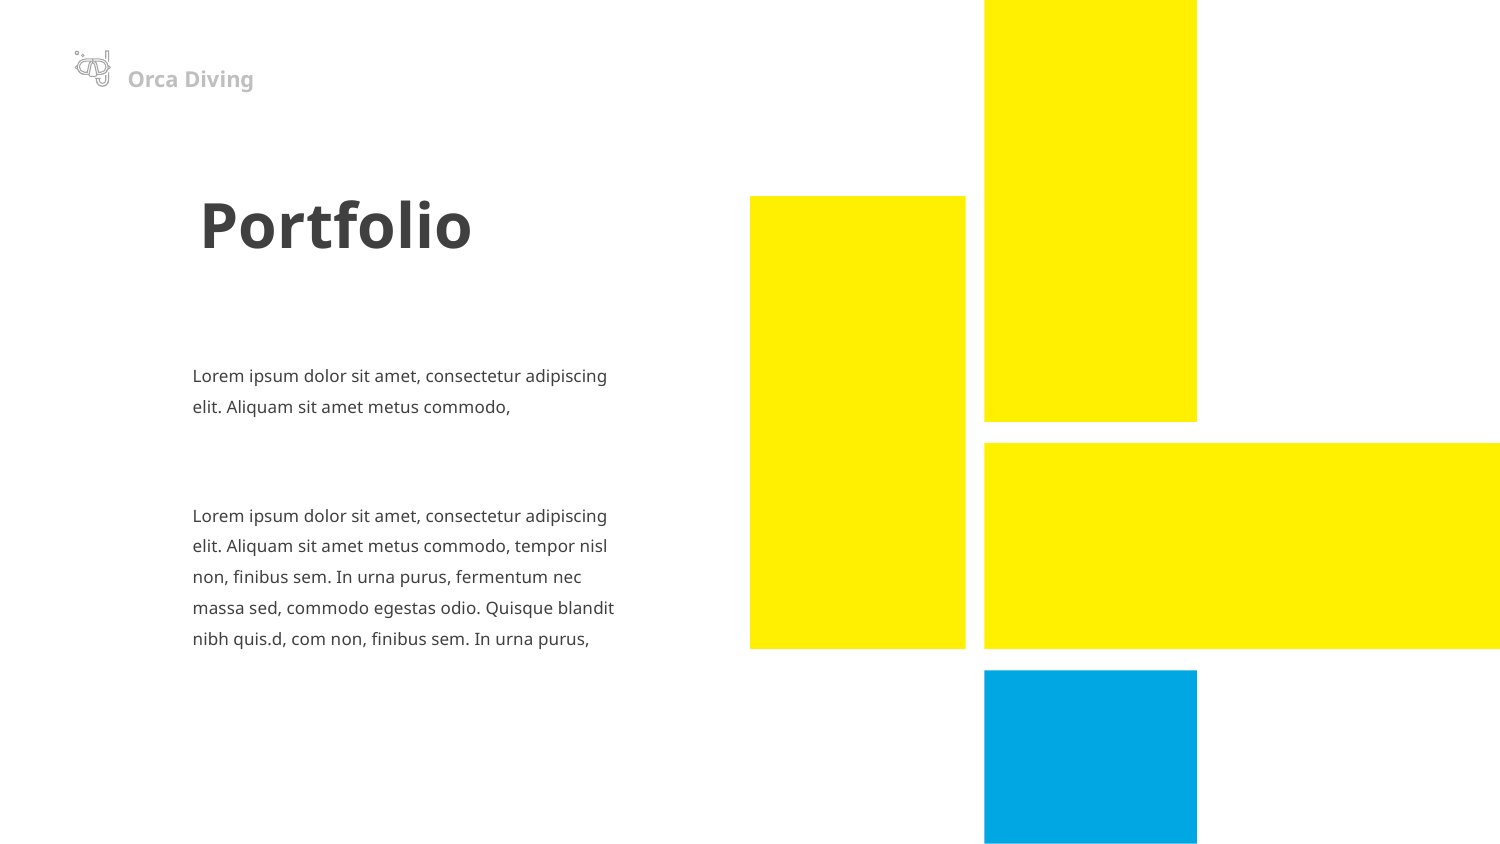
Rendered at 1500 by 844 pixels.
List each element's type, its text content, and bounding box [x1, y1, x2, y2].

picture [984, 0, 1197, 422]
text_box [74, 50, 324, 99]
text_box Portfolio [185, 179, 785, 269]
picture [749, 196, 966, 649]
picture [984, 443, 1500, 649]
text_box [983, 669, 1198, 844]
text_box Lorem ipsum dolor sit amet, consectetur adipiscing elit. Aliquam sit amet metus commodo, tempor nisl non, finibus sem. In urna purus, fermentum nec massa sed, commodo egestas odio. Quisque blandit nibh quis.d, com non, finibus sem. In urna purus, [177, 487, 637, 657]
text_box Lorem ipsum dolor sit amet, consectetur adipiscing elit. Aliquam sit amet metus commodo, [177, 348, 637, 425]
